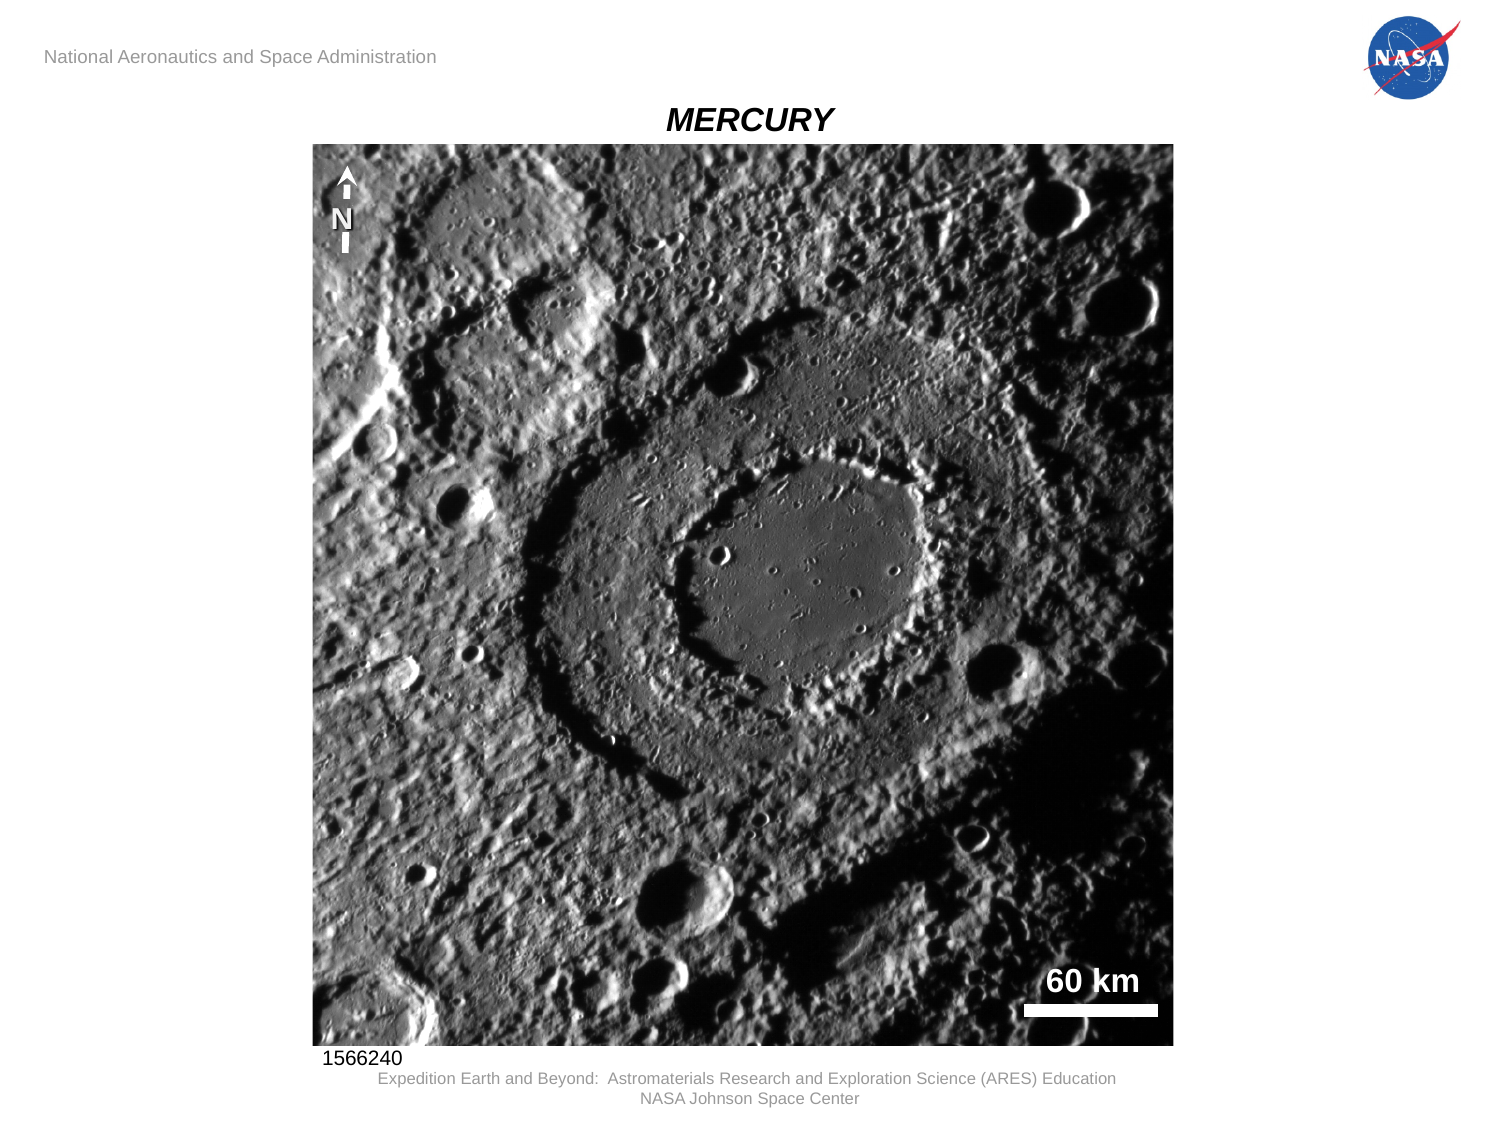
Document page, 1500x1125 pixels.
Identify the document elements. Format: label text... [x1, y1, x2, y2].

picture [1362, 15, 1461, 100]
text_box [306, 144, 1174, 1079]
text_box MERCURY [381, 91, 1119, 143]
